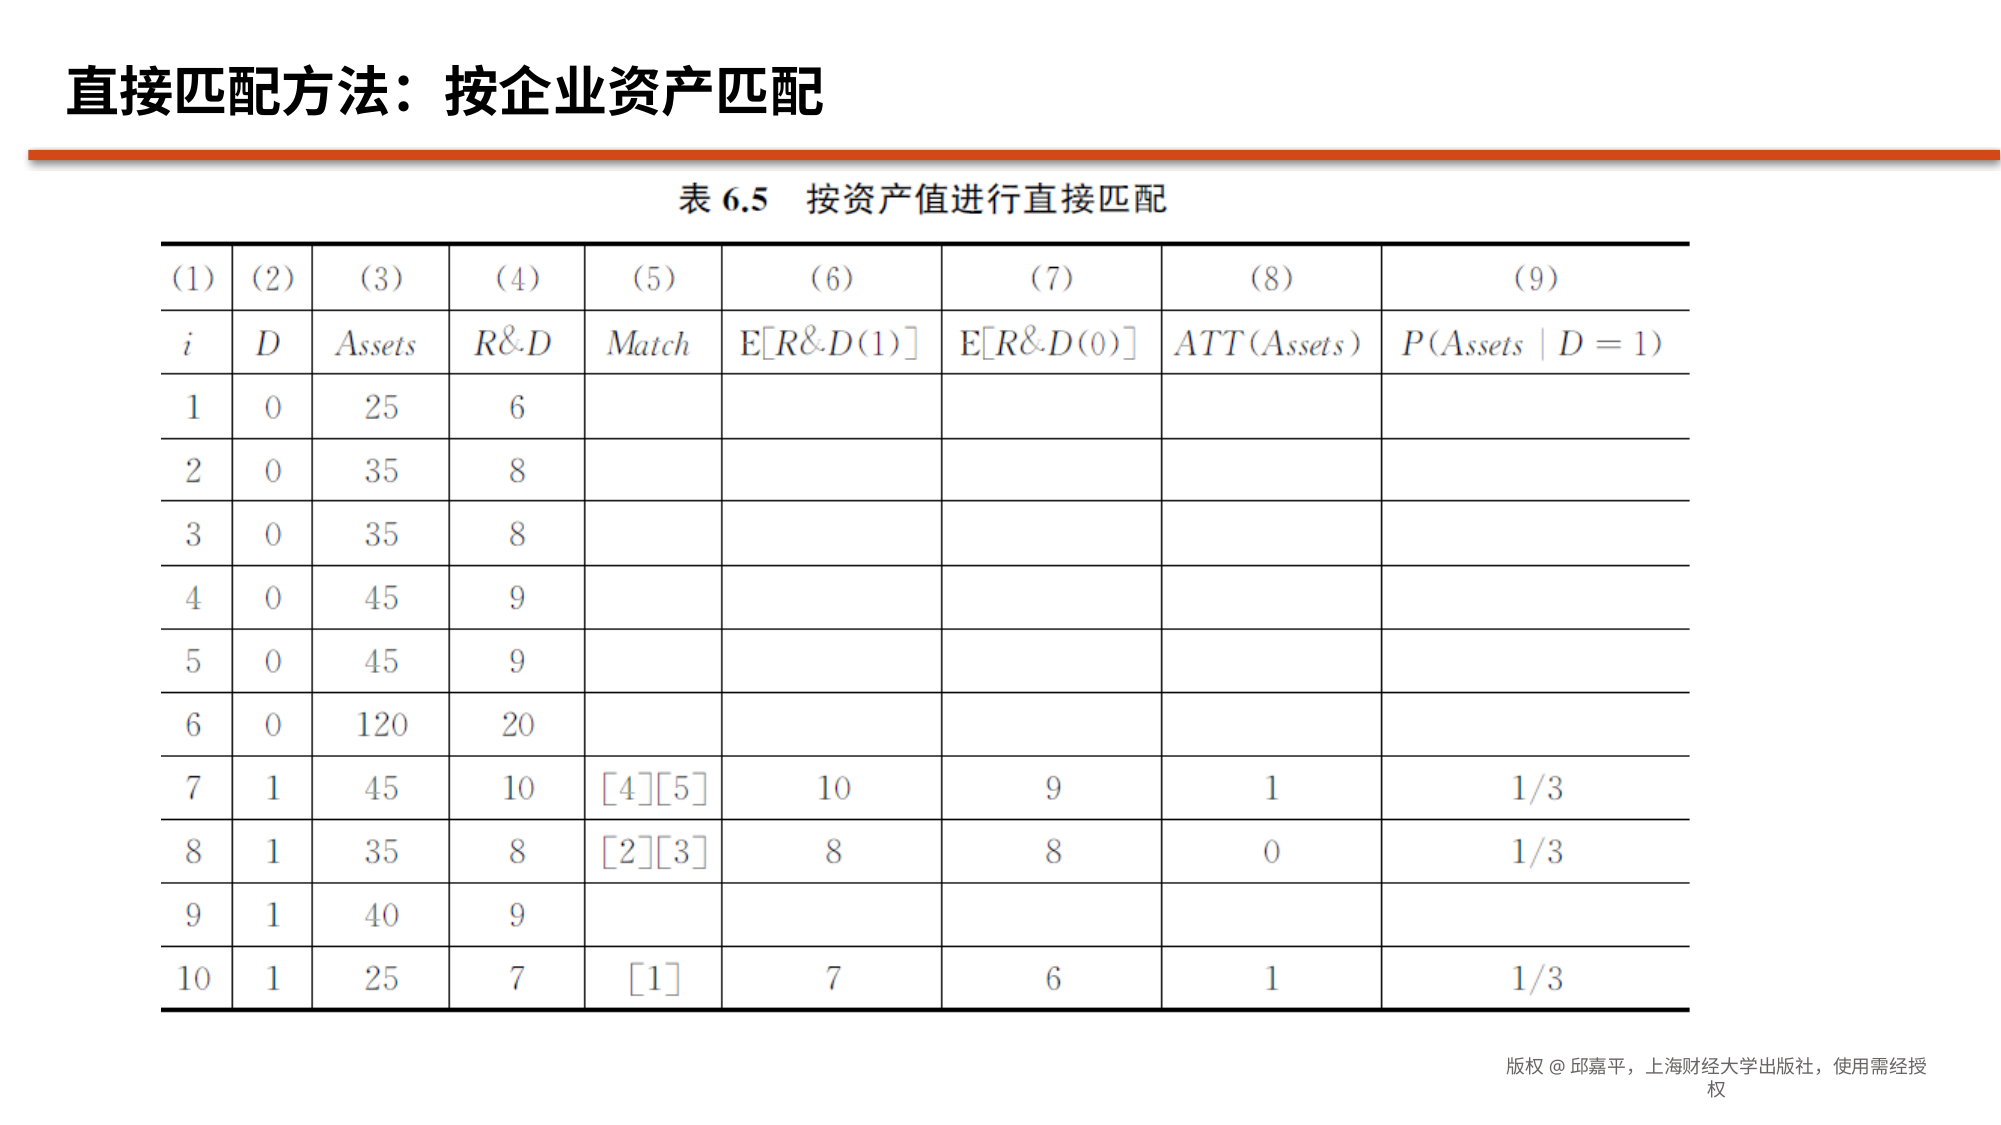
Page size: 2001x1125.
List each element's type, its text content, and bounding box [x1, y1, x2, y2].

picture [160, 174, 1707, 1032]
footer 版权@邱嘉平，上海财经大学出版社，使用需经授权 [1483, 1046, 1950, 1109]
title 直接匹配方法：按企业资产匹配 [50, 50, 1825, 138]
